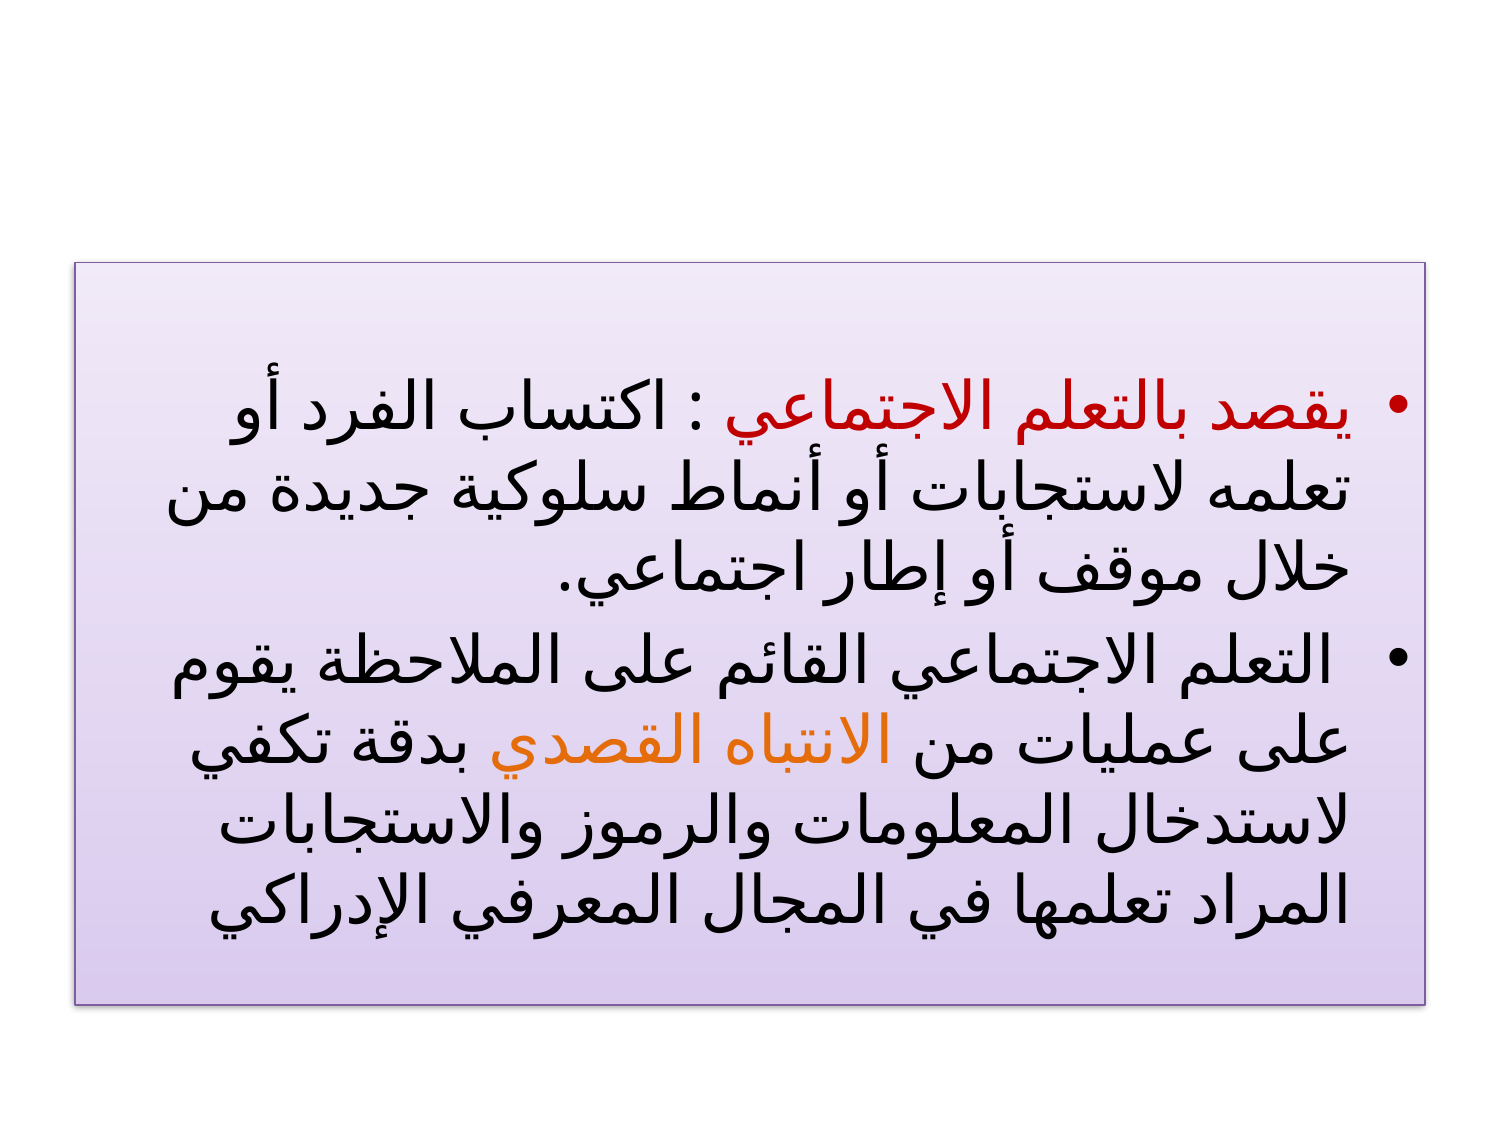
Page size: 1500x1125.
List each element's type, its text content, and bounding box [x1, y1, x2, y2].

list يقصد بالتعلم الاجتماعي : اكتساب الفرد أو تعلمه لاستجابات أو أنماط سلوكية جديدة من خلال موقف أو إطار اجتماعي. التعلم الاجتماعي القائم على الملاحظة يقوم على عمليات من الانتباه القصدي بدقة تكفي لاستدخال المعلومات والرموز والاستجابات المراد تعلمها في المجال المعرفي الإدراكي [74, 262, 1426, 1006]
